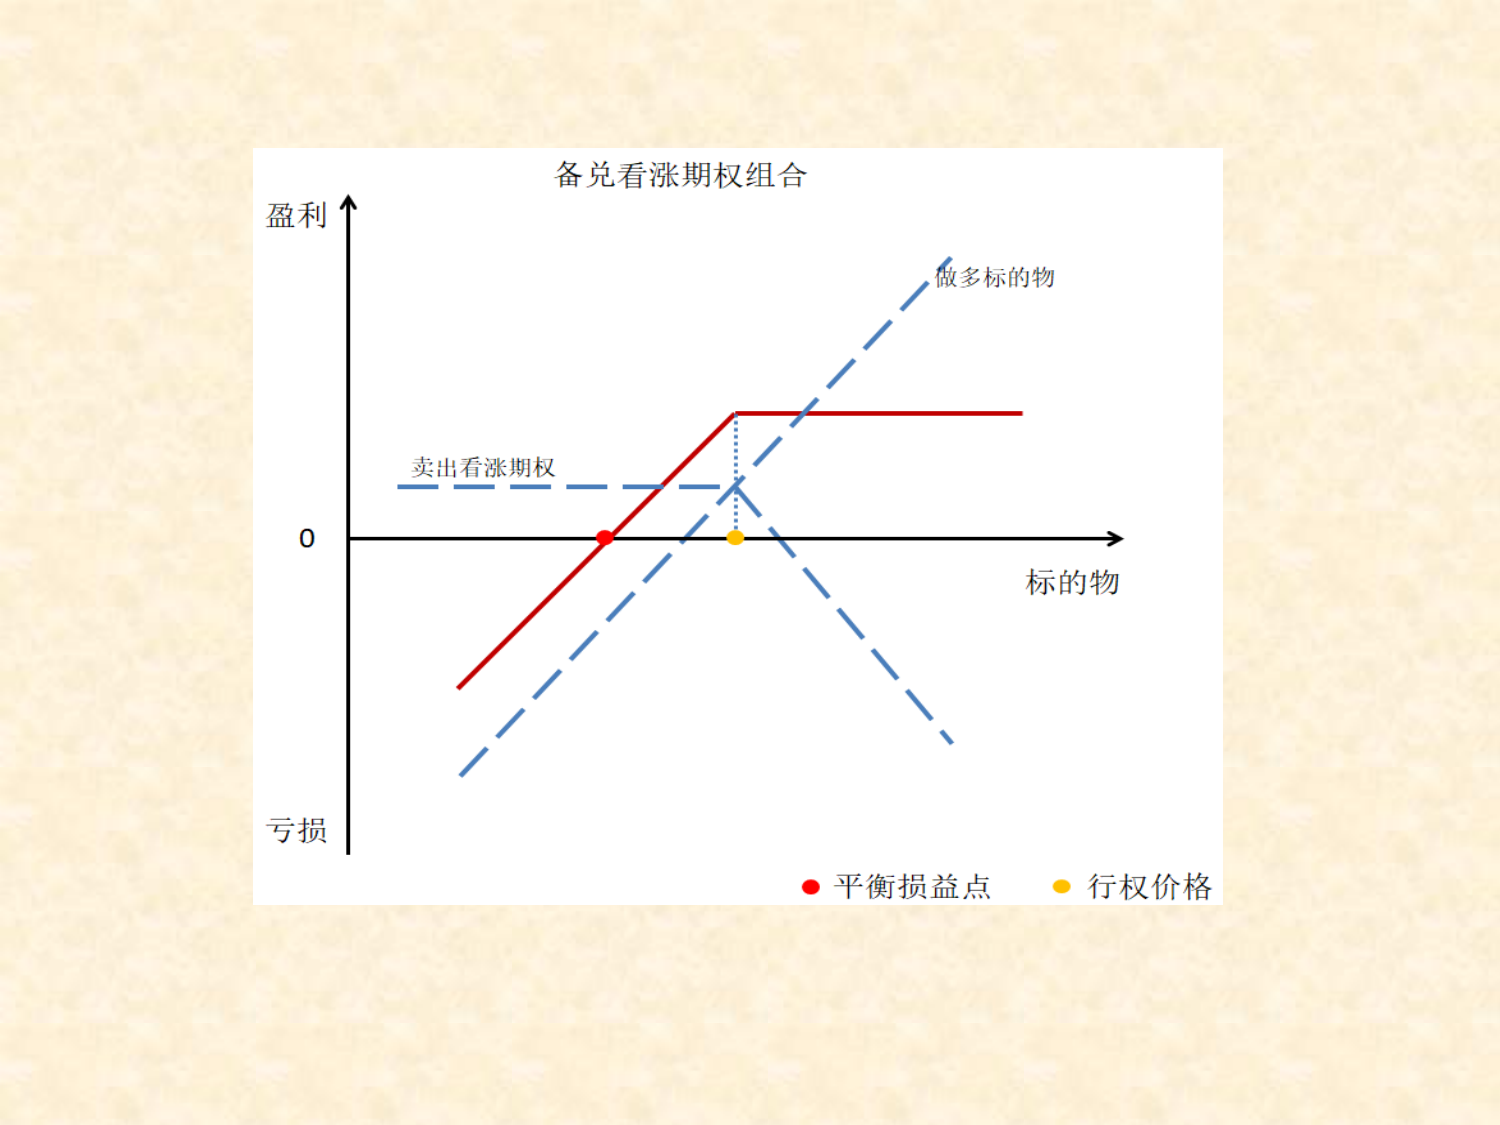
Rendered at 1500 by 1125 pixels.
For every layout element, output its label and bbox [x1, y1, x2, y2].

list [253, 148, 1223, 906]
picture [0, 0, 1500, 1125]
